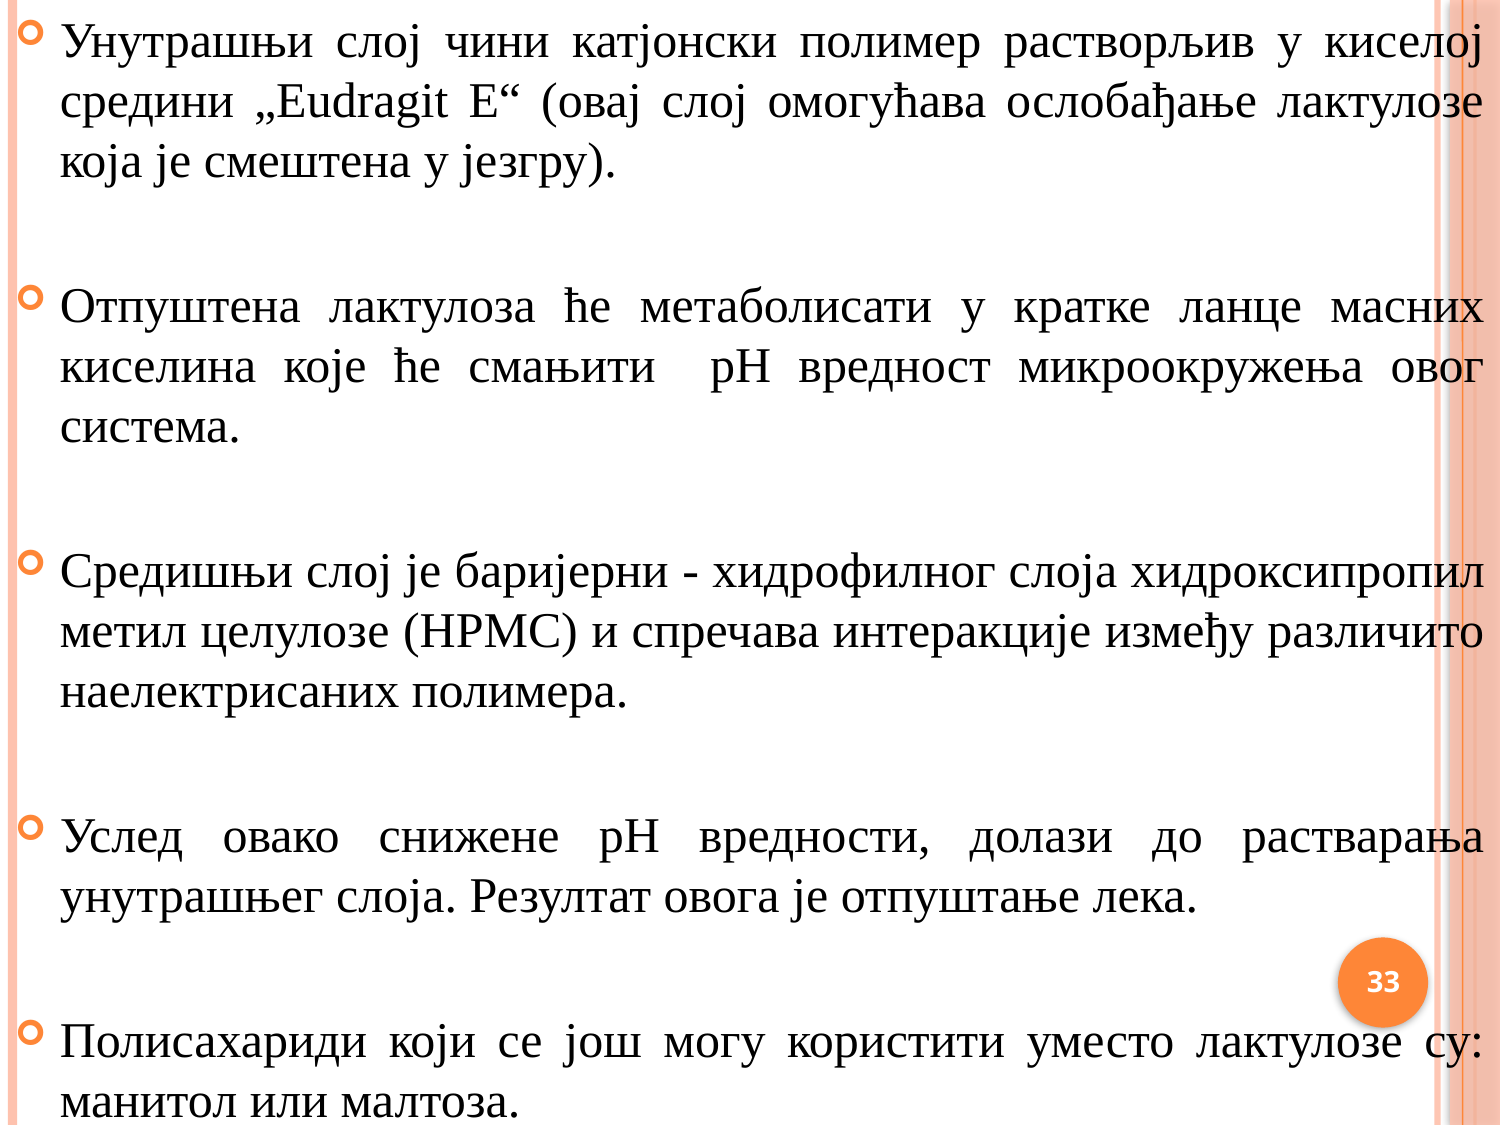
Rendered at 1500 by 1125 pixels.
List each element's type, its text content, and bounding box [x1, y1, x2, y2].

slide_number 33 [1333, 940, 1434, 1026]
list Унутрашњи слој чини катјонски полимер растворљив у киселој средини „Eudragit E“ (овај слој омогућава ослобађање лактулозе која је смештена у језгру). Отпуштена лактулоза ће метаболисати у кратке ланце масних киселина које ће смањити pH вредност микроокружења овог система. Средишњи слој је баријерни - хидрофилног слоја хидроксипропил метил целулозе (HPMC) и спречава интеракције између различито наелектрисаних полимера. Услед овако снижене pH вредности, долази до растварања унутрашњег слоја. Резултат овога је отпуштање лека. Полисахариди који се још могу користити уместо лактулозе су: манитол или малтоза. [0, 0, 1500, 1125]
